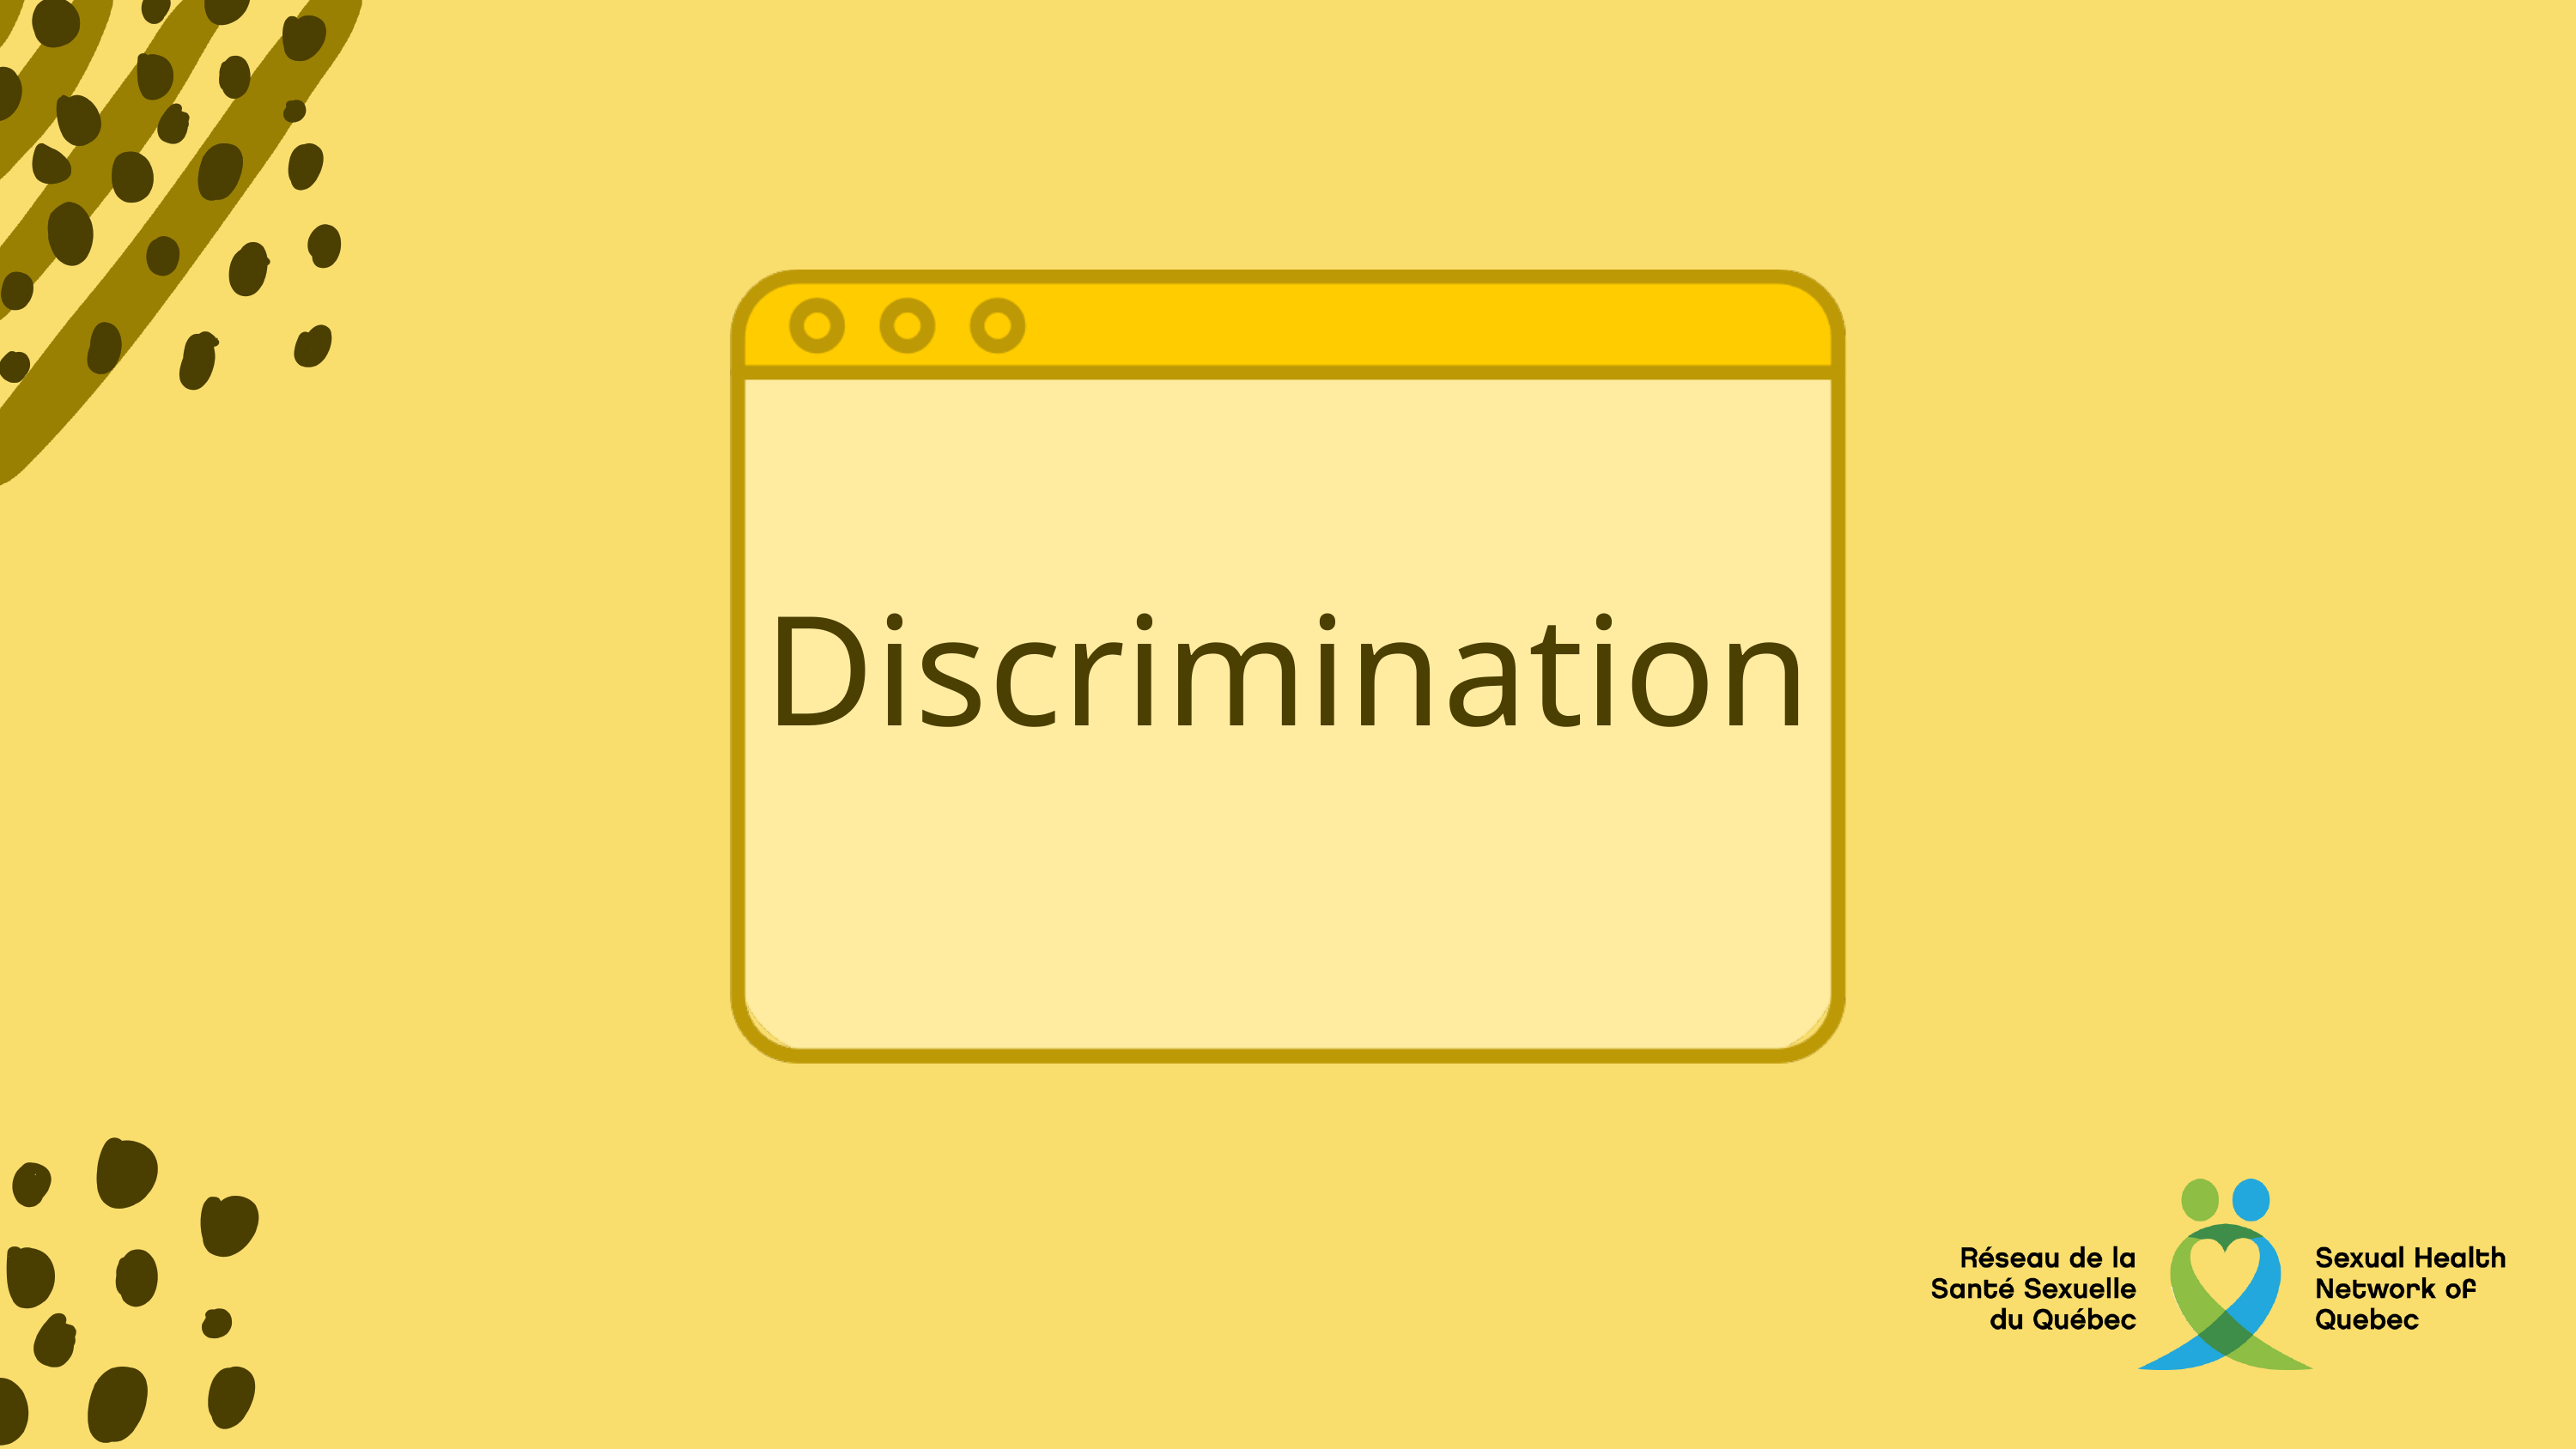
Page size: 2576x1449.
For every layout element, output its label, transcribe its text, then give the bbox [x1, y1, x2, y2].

text_box Discrimination [756, 542, 1820, 756]
text_box [729, 270, 1847, 1064]
text_box [0, 0, 343, 391]
text_box [1930, 1179, 2515, 1370]
text_box [0, 0, 364, 493]
text_box [0, 1137, 281, 1449]
